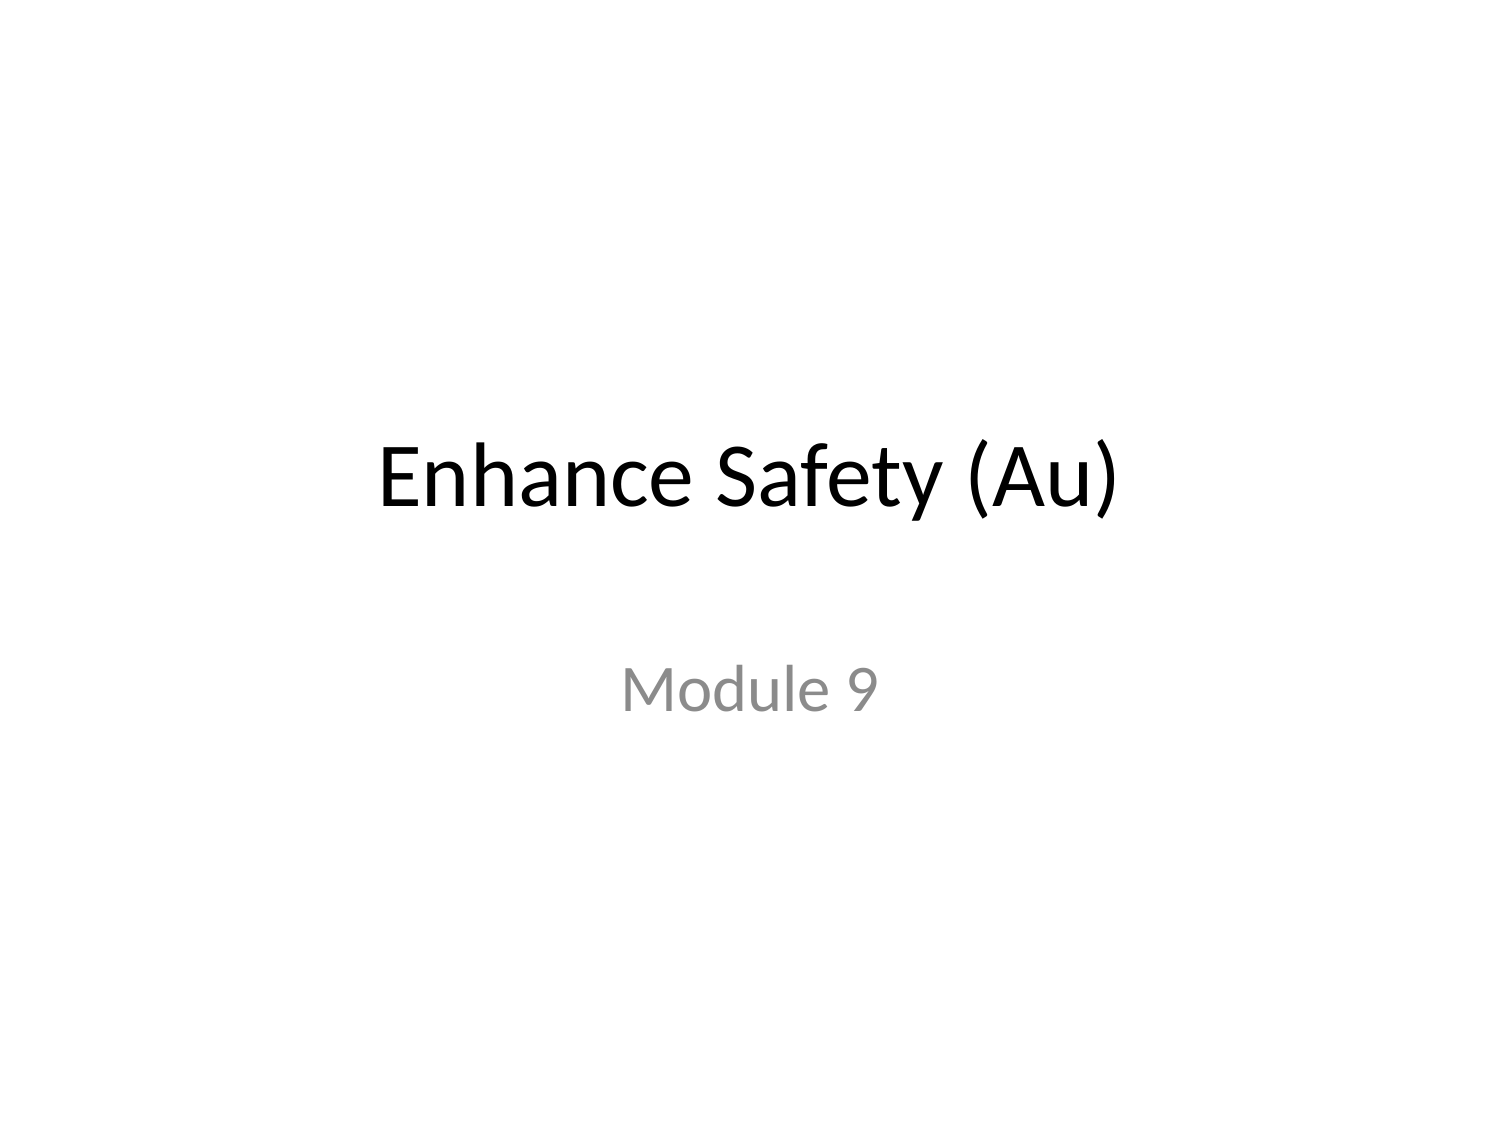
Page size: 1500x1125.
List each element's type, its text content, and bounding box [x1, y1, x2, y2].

title Enhance Safety (Au) [112, 349, 1388, 591]
subtitle Module 9 [225, 637, 1275, 925]
